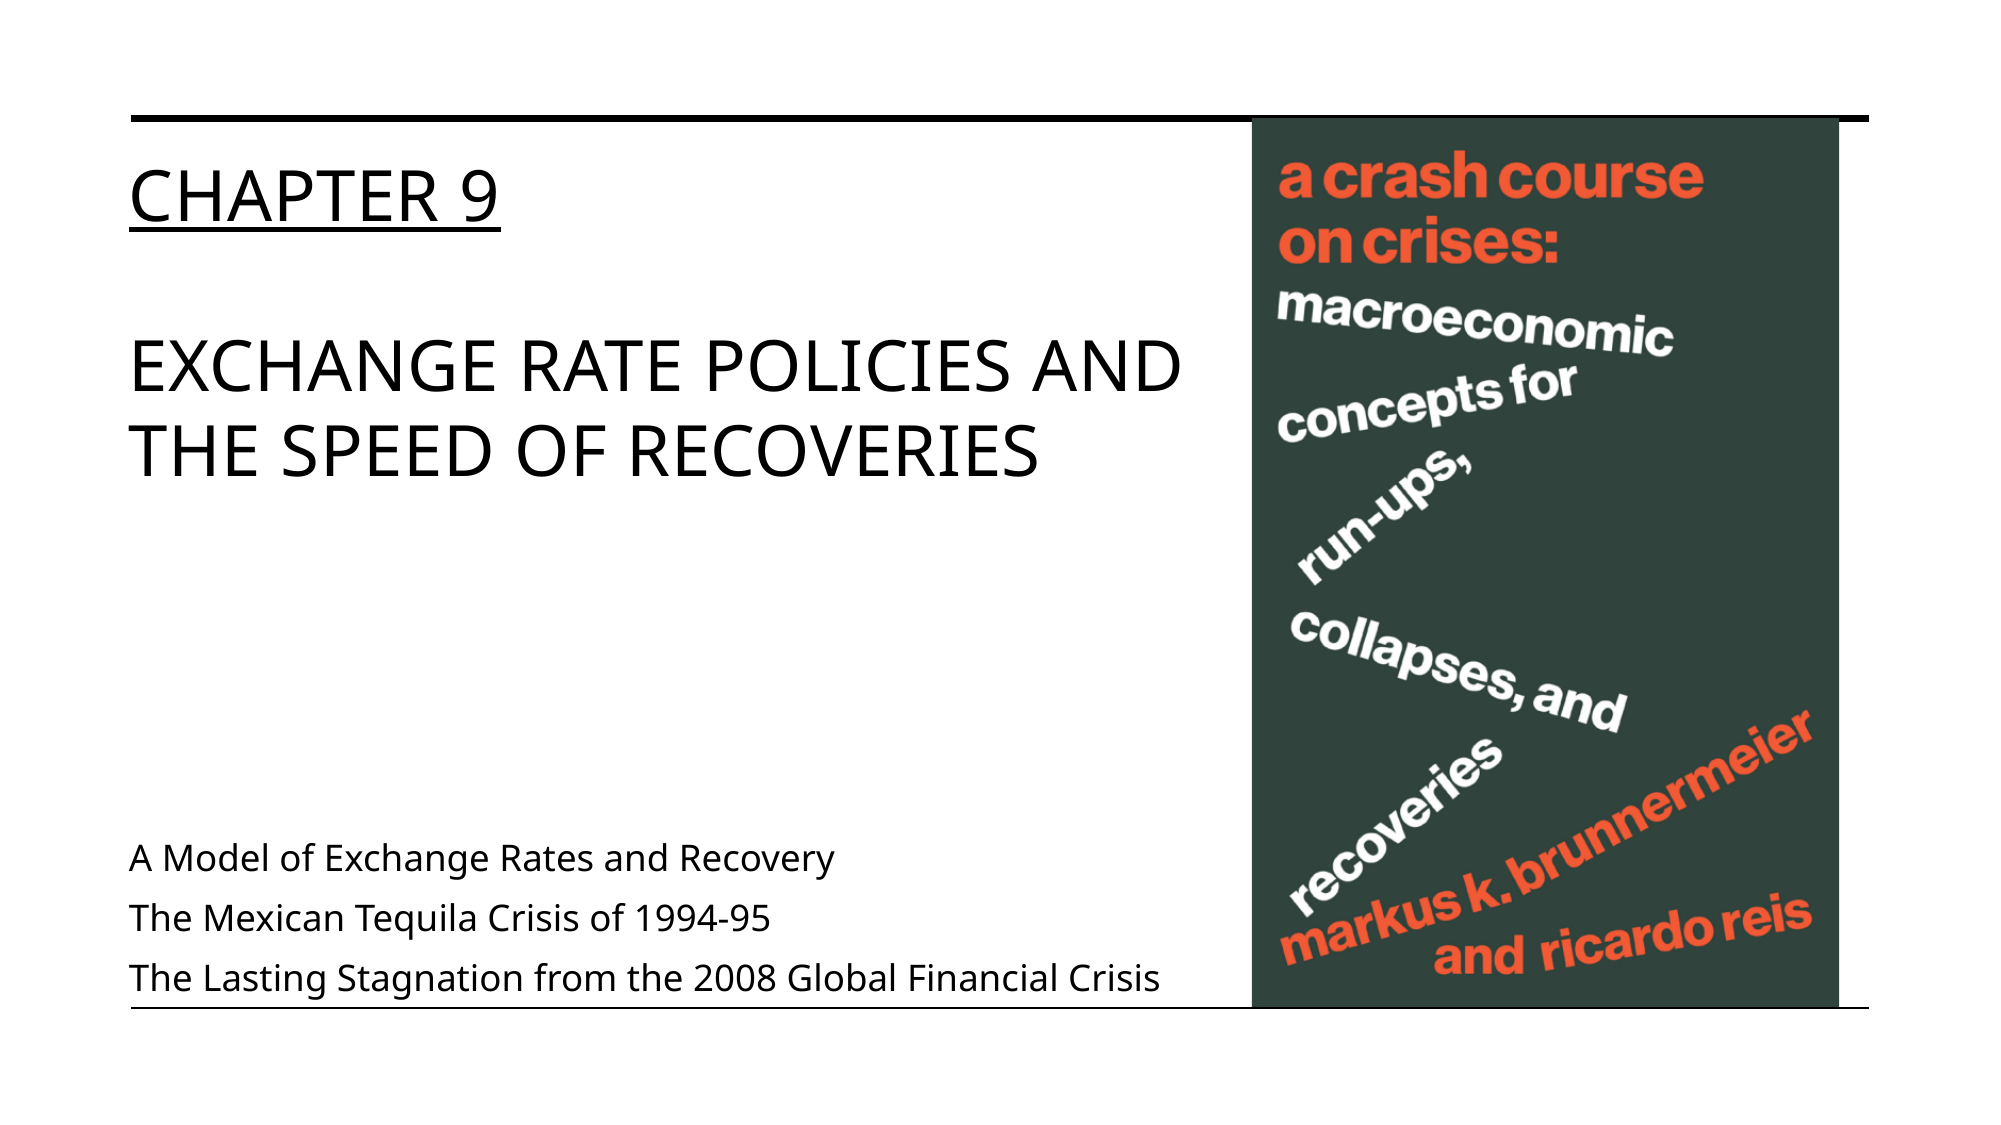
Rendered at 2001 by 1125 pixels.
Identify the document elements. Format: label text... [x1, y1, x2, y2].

title Chapter 9 Exchange rate policies and the speed of recoveries [114, 143, 1210, 563]
subtitle A Model of Exchange Rates and Recovery The Mexican Tequila Crisis of 1994-95 The Lasting Stagnation from the 2008 Global Financial Crisis [114, 782, 1198, 1007]
picture [1251, 118, 1840, 1007]
